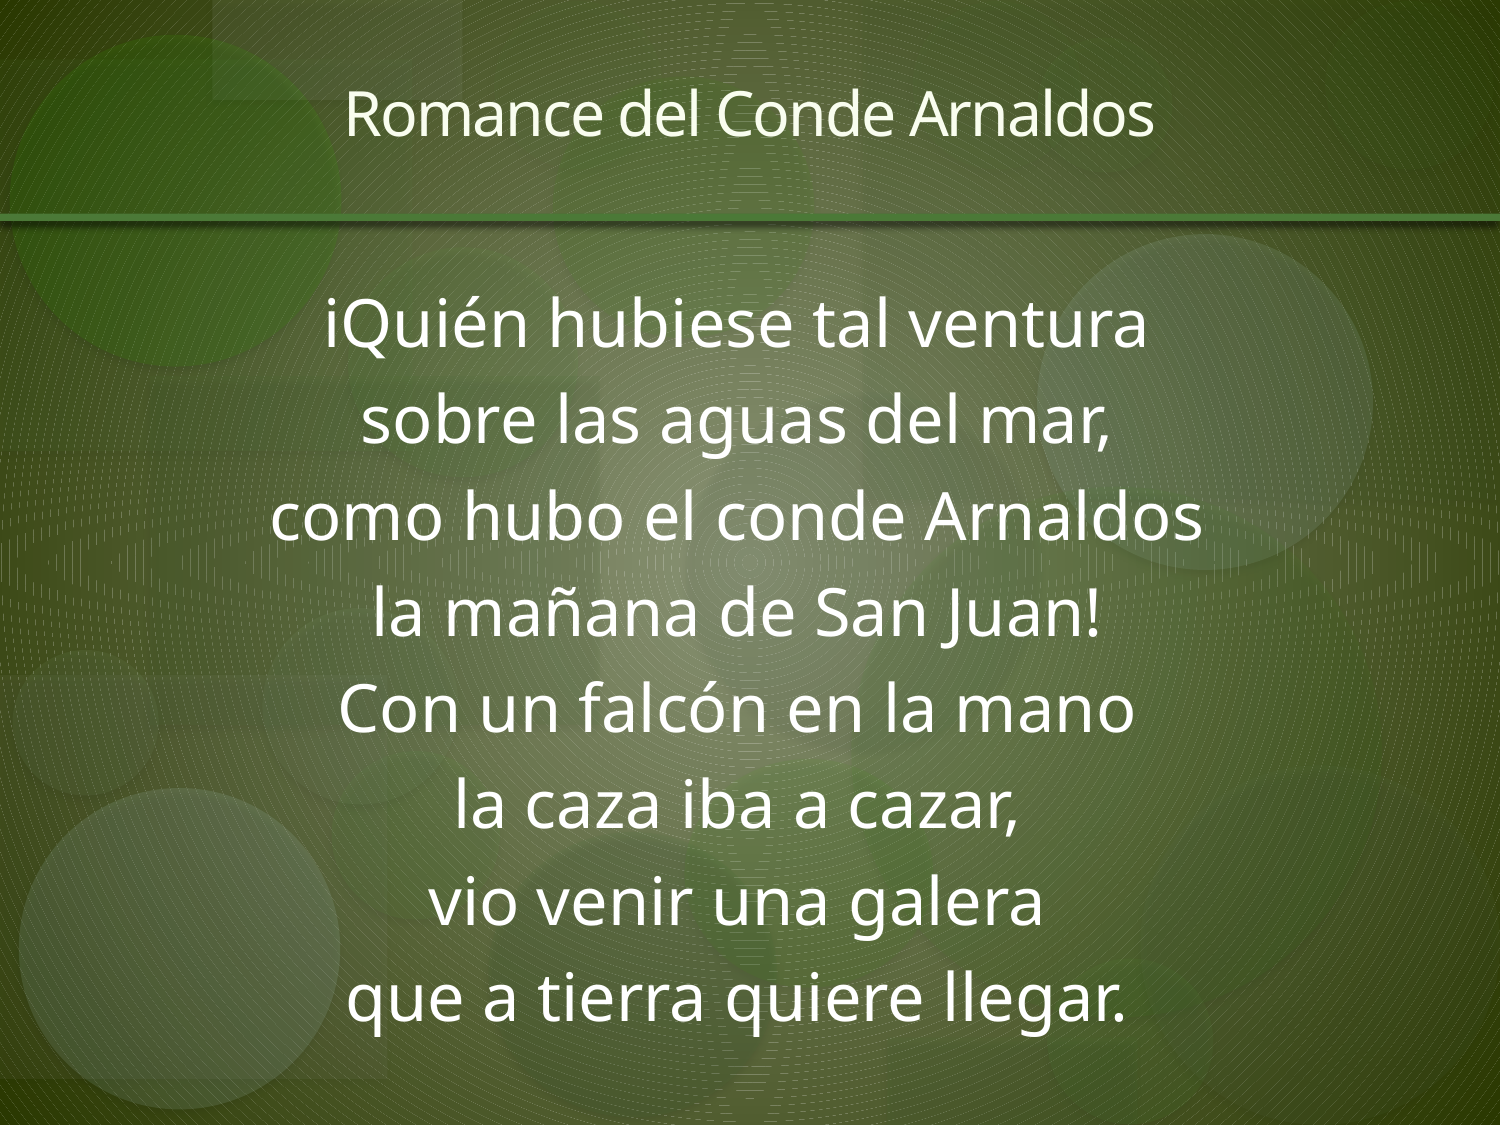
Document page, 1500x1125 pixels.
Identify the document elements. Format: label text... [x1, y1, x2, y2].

title Romance del Conde Arnaldos [75, 62, 1425, 163]
list iQuién hubiese tal ventura sobre las aguas del mar, como hubo el conde Arnaldos la mañana de San Juan! Con un falcón en la mano la caza iba a cazar, vio venir una galera que a tierra quiere llegar. [212, 275, 1263, 1063]
